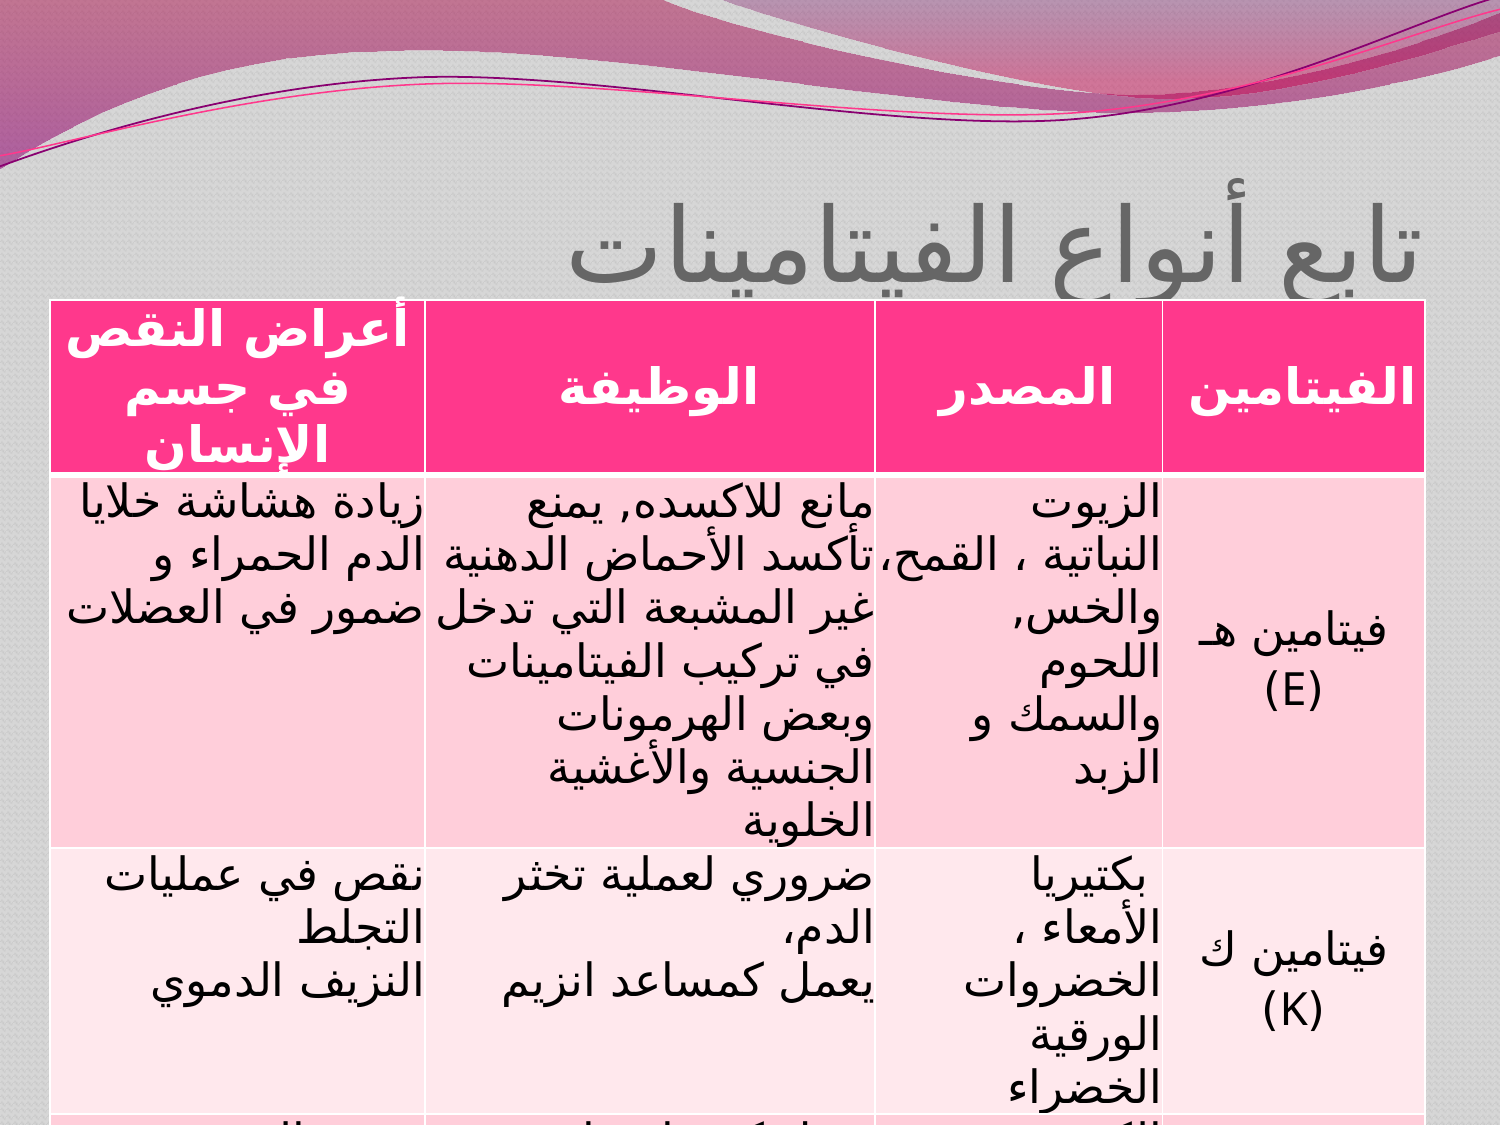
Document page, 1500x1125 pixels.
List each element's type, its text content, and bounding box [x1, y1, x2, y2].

table_cell الكبد ، الخضروات الورقية الخضراء ، اللحوم ، الحبوب [876, 1115, 1162, 1125]
table_cell يعمل كمساعد إنزيمي ضروري لعمليات أيض الأحماض الأمينية (ازاحة المجاميع الكربوكسيليه من احماض الفاكيتو) [426, 1115, 874, 1125]
table_cell فيتامين ك (K) [1163, 849, 1424, 1113]
table_header المصدر [876, 301, 1162, 472]
table_cell مانع للاكسده, يمنع تأكسد الأحماض الدهنية غير المشبعة التي تدخل في تركيب الفيتامينات وبعض الهرمونات الجنسية والأغشية الخلوية [426, 478, 874, 847]
table_cell زيادة هشاشة خلايا الدم الحمراء و ضمور في العضلات [51, 478, 424, 847]
table_cell بكتيريا الأمعاء ، الخضروات الورقية الخضراء [876, 849, 1162, 1113]
table_cell الزيوت النباتية ، القمح، والخس, اللحوم والسمك و الزبد [876, 478, 1162, 847]
table_cell الثيامين ب1 (B1) [1163, 1115, 1424, 1125]
table_header الوظيفة [426, 301, 874, 472]
title تابع أنواع الفيتامينات [75, 115, 1425, 299]
table_cell ضروري لعملية تخثر الدم، يعمل كمساعد انزيم [426, 849, 874, 1113]
table_header الفيتامين [1163, 301, 1424, 472]
table_cell نقص في عمليات التجلط النزيف الدموي [51, 849, 424, 1113]
table_cell مرض البيربري (ضعف في عضلة القلب، تضخم الجانب الأيمن للقلب، خلل في وظيفة الأعصاب والقناة الهضمية) [51, 1115, 424, 1125]
table_header أعراض النقص في جسم الإنسان [51, 301, 424, 472]
table_cell فيتامين هـ (E) [1163, 478, 1424, 847]
